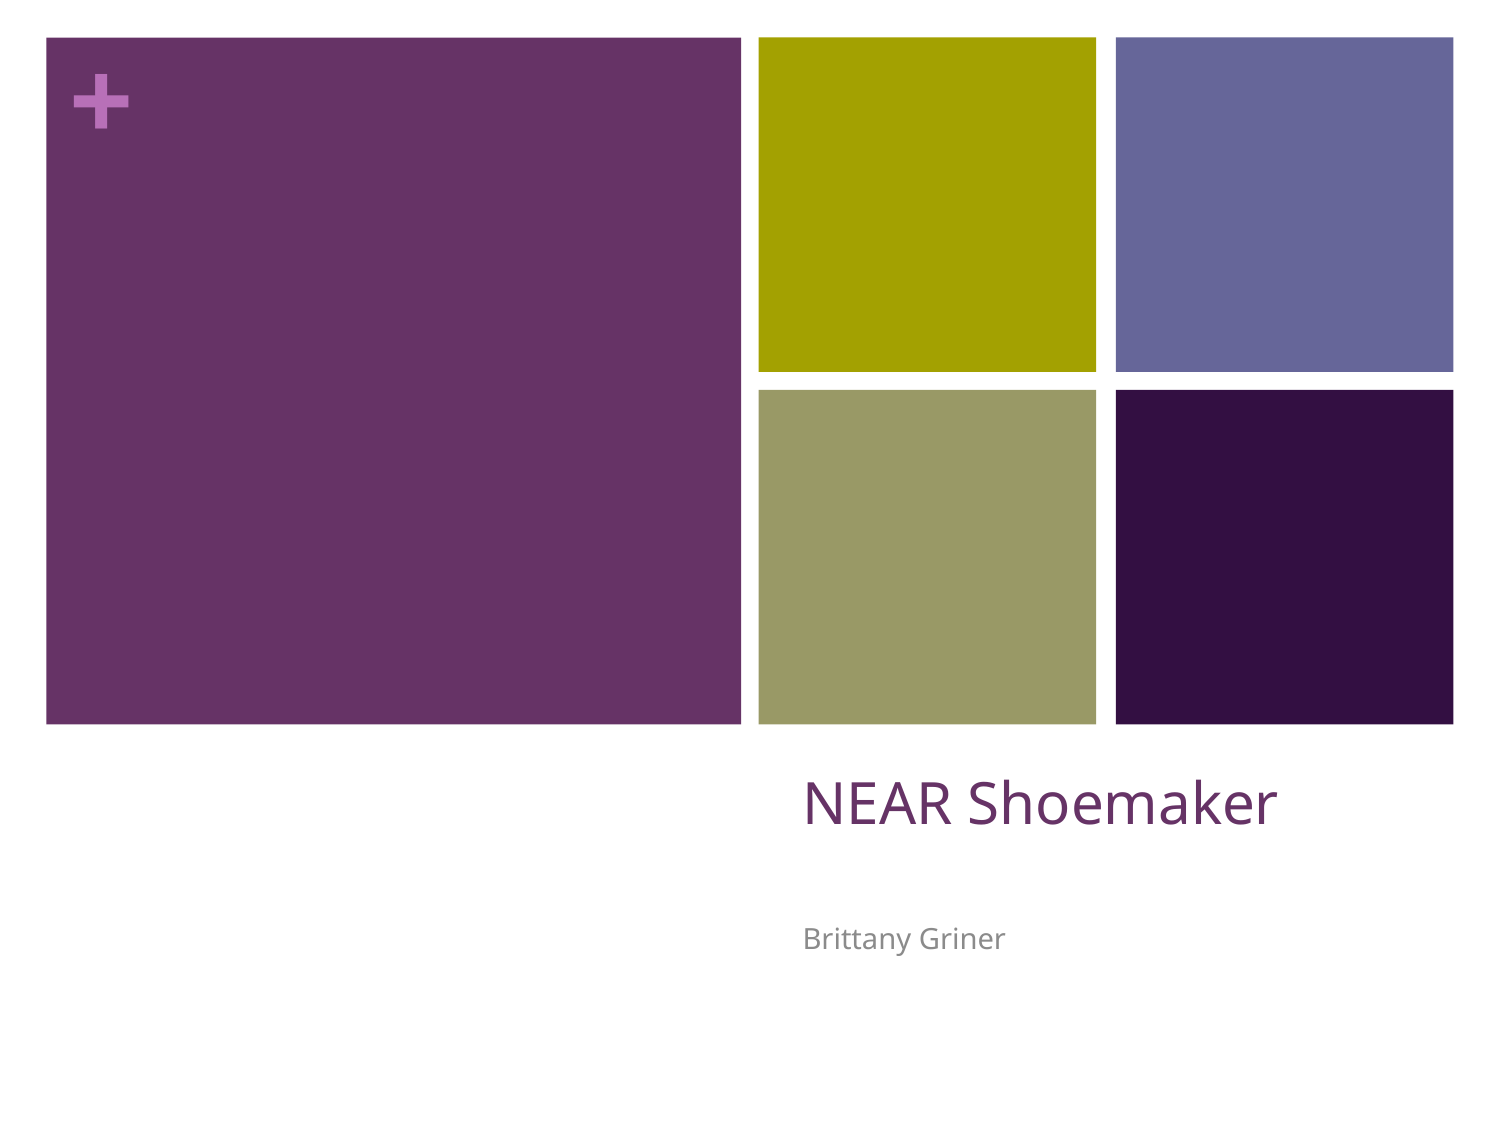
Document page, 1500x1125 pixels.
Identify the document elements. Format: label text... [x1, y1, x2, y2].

title NEAR Shoemaker [787, 758, 1450, 912]
subtitle Brittany Griner [787, 912, 1450, 1036]
